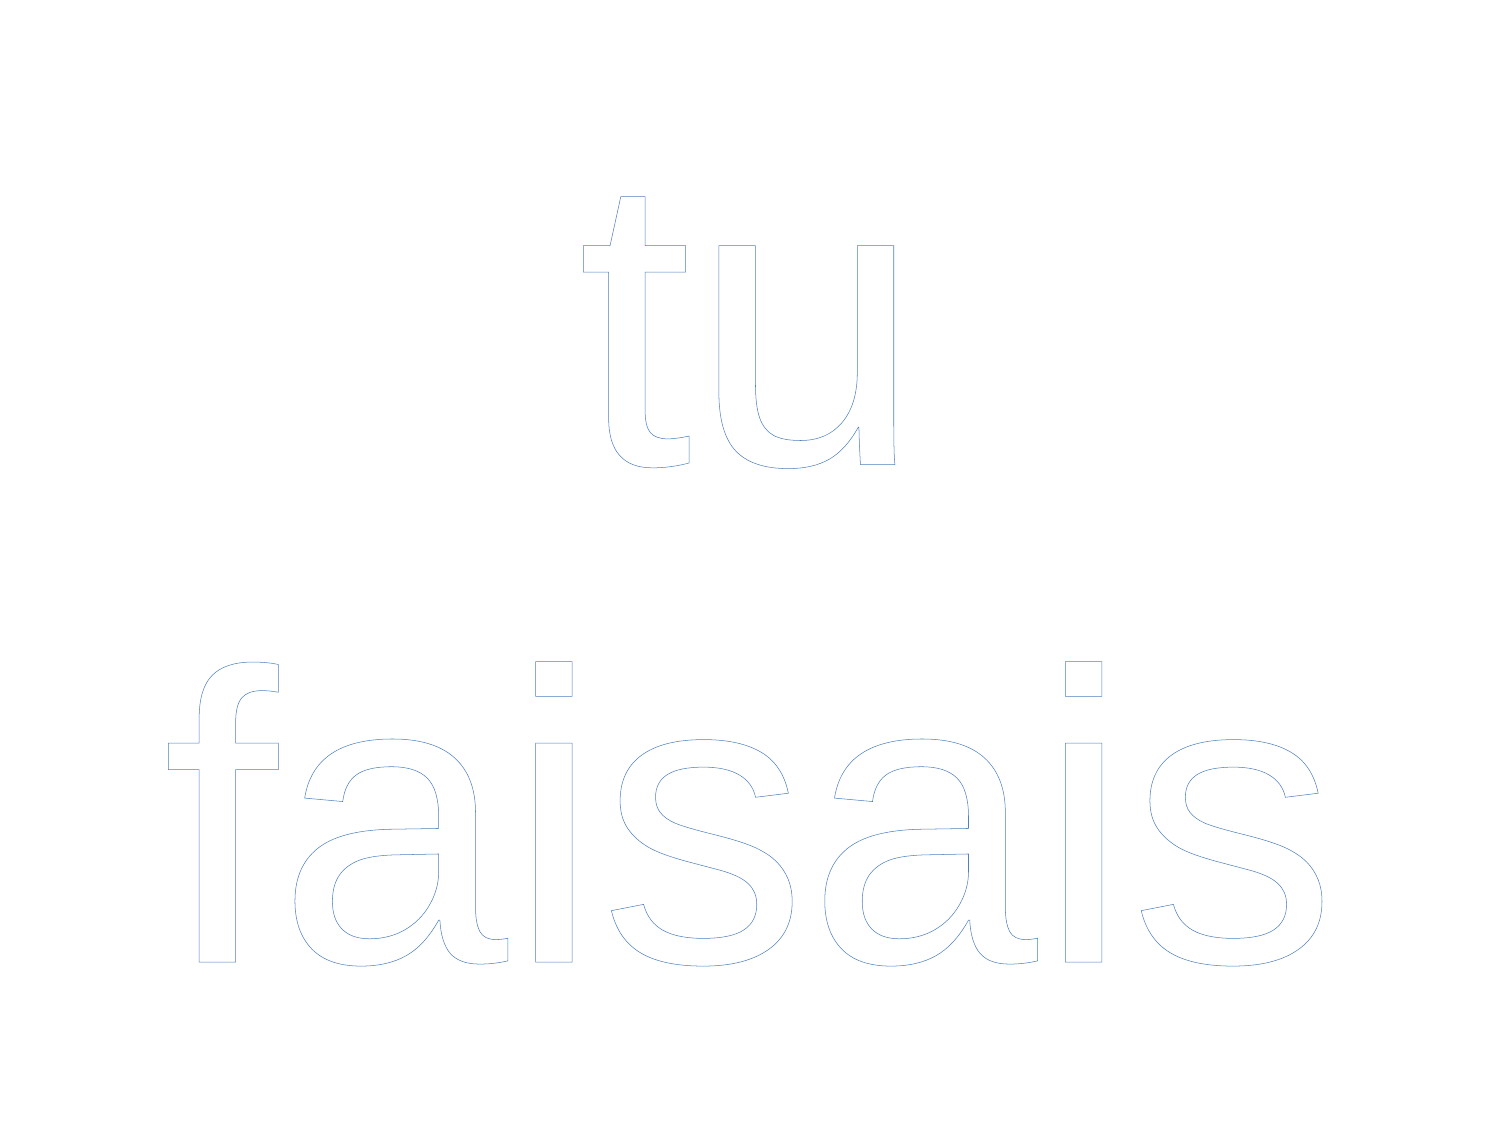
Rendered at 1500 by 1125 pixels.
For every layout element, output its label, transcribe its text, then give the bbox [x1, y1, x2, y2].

text_box tu faisais [0, 42, 1500, 1053]
